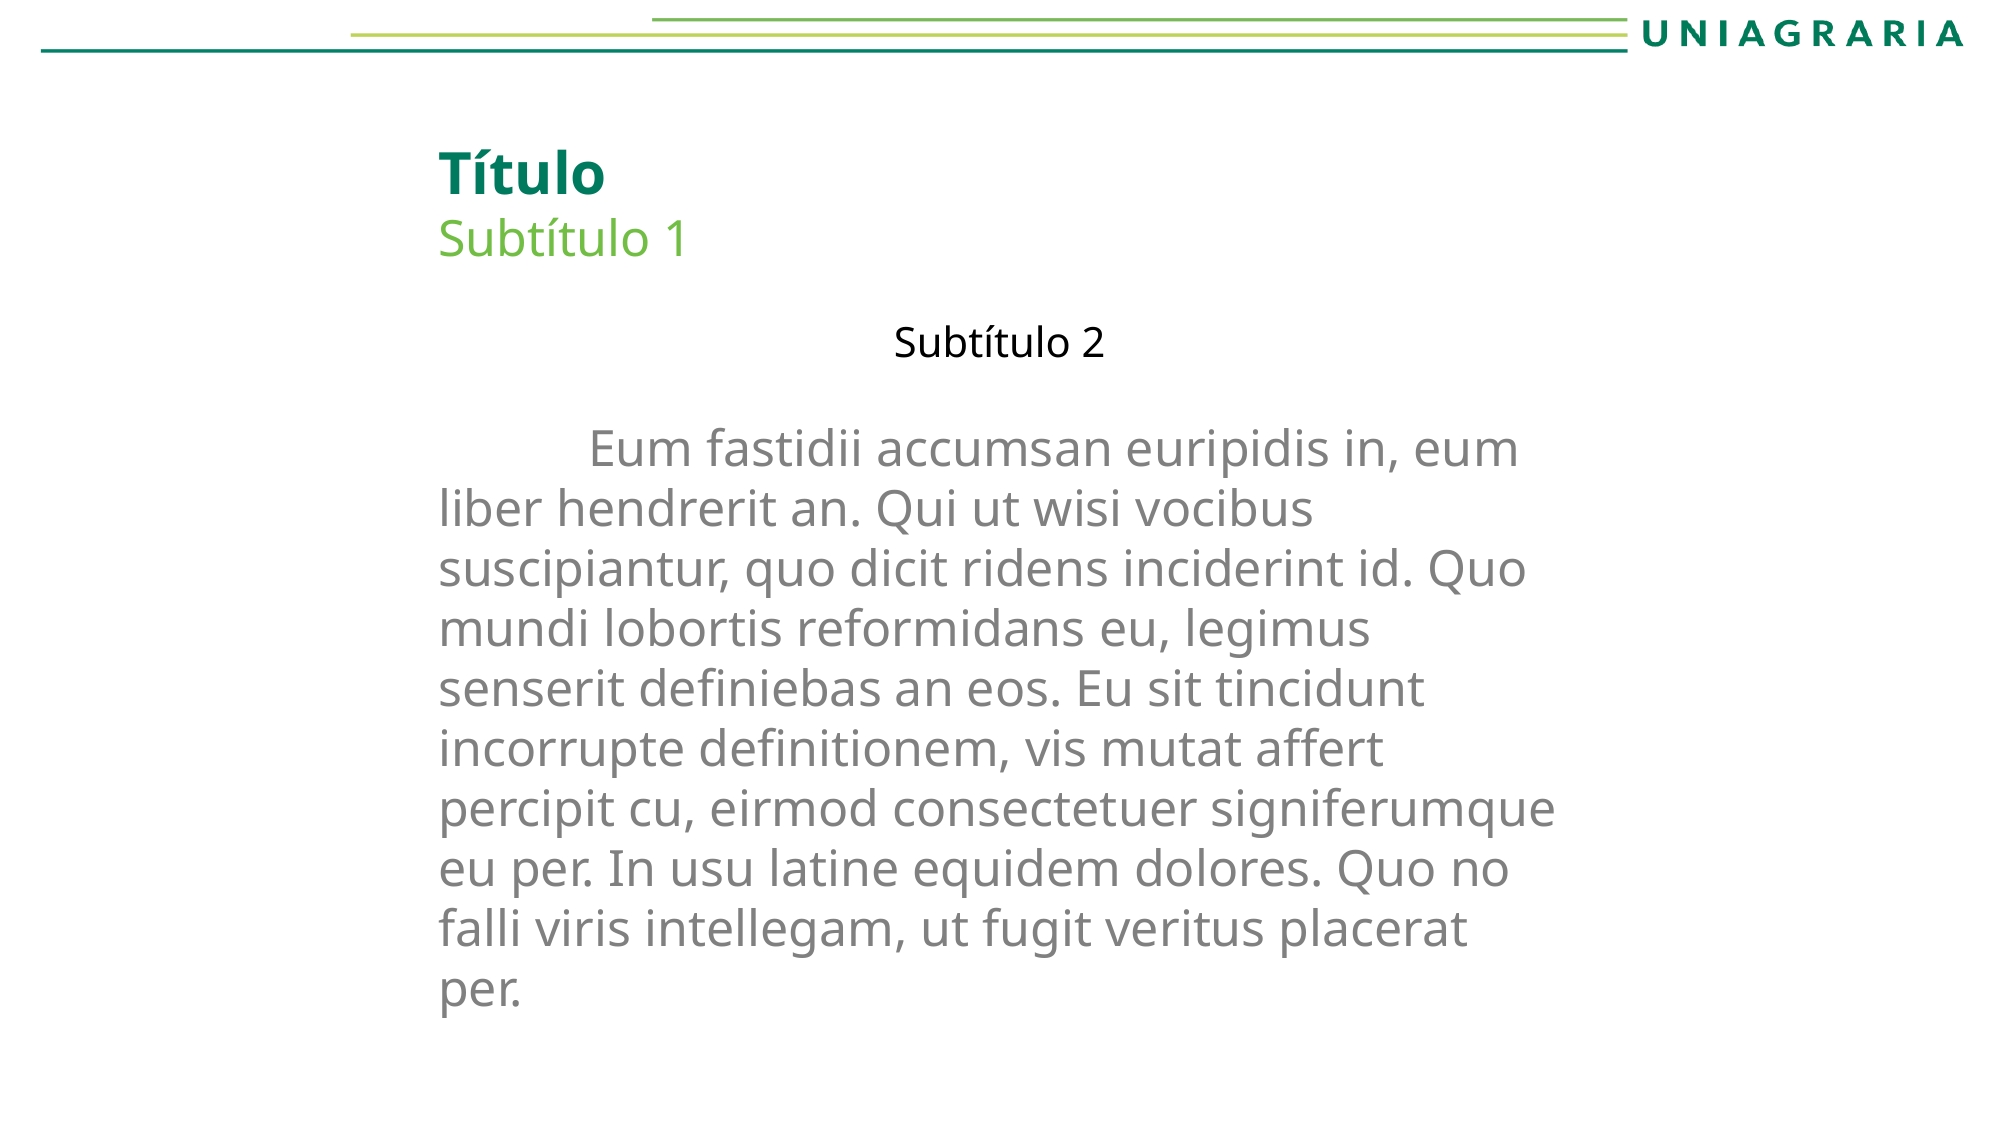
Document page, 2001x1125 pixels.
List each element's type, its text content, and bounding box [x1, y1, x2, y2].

text_box Título Subtítulo 1 Subtítulo 2 Eum fastidii accumsan euripidis in, eum liber hendrerit an. Qui ut wisi vocibus suscipiantur, quo dicit ridens inciderint id. Quo mundi lobortis reformidans eu, legimus senserit definiebas an eos. Eu sit tincidunt incorrupte definitionem, vis mutat affert percipit cu, eirmod consectetuer signiferumque eu per. In usu latine equidem dolores. Quo no falli viris intellegam, ut fugit veritus placerat per. [423, 128, 1577, 1024]
picture [0, 14, 2000, 53]
